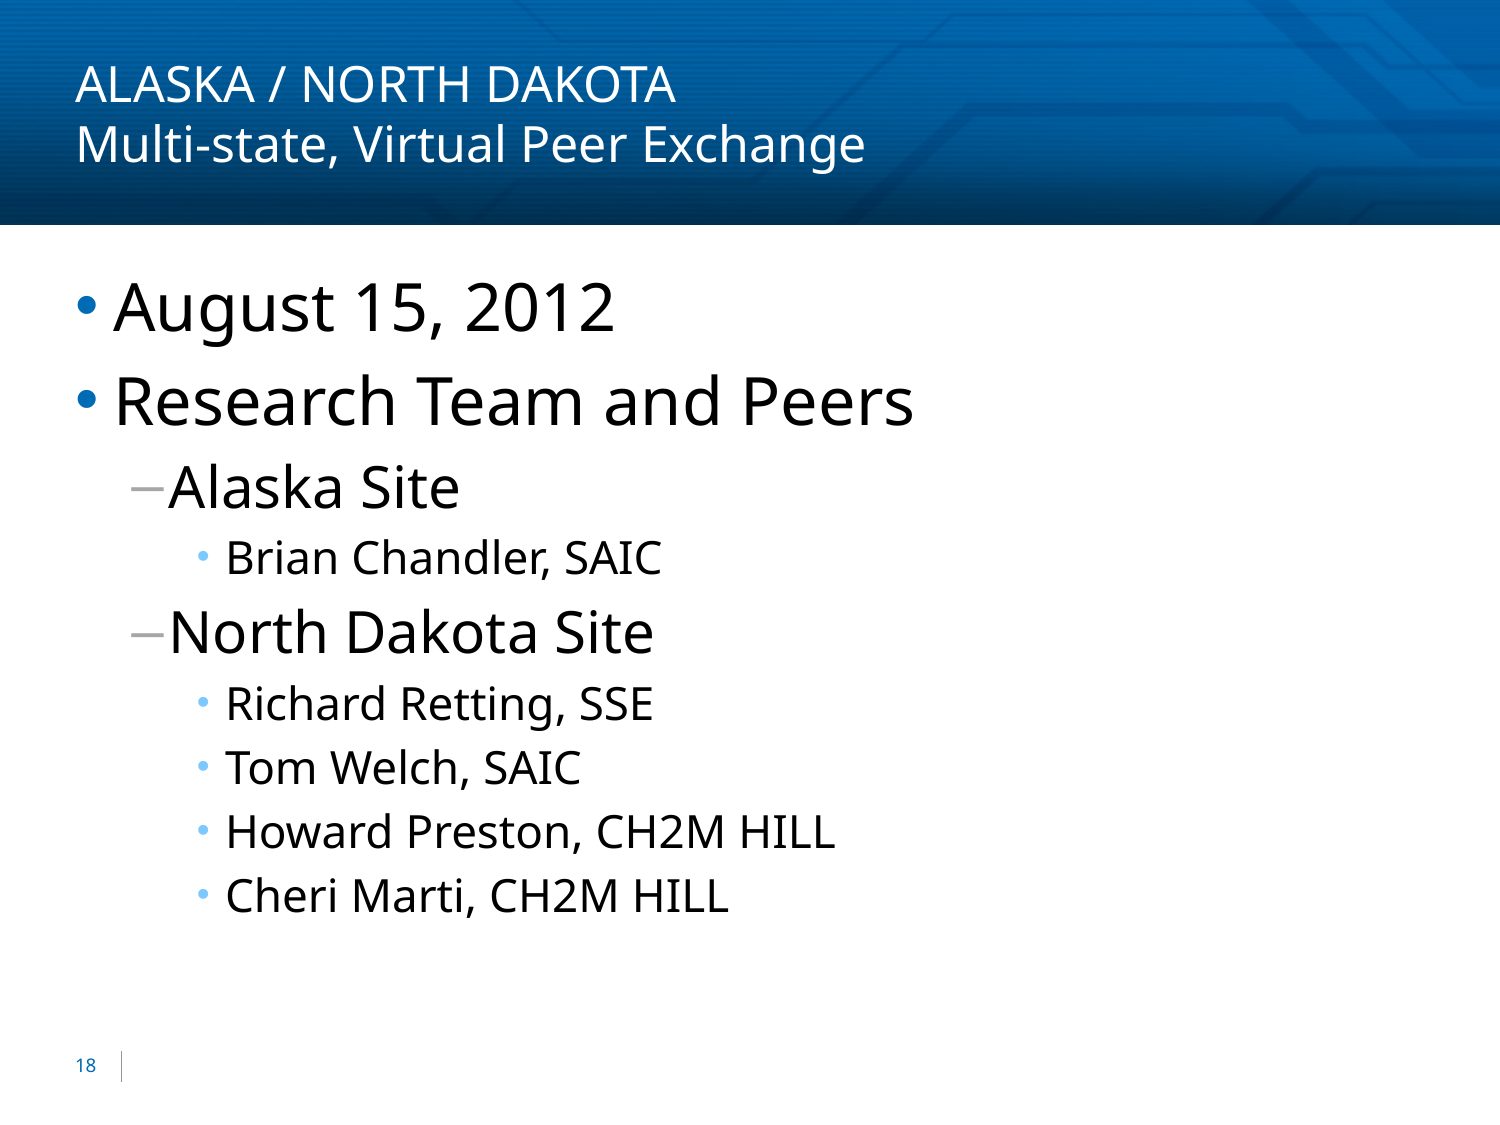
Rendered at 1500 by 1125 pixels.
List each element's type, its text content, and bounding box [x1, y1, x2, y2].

title ALASKA / NORTH DAKOTA Multi-state, Virtual Peer Exchange [75, 46, 1435, 179]
picture [0, 0, 1500, 225]
slide_number 18 [75, 1053, 135, 1080]
list August 15, 2012 Research Team and Peers Alaska Site Brian Chandler, SAIC North Dakota Site Richard Retting, SSE Tom Welch, SAIC Howard Preston, CH2M HILL Cheri Marti, CH2M HILL [75, 264, 1008, 1084]
